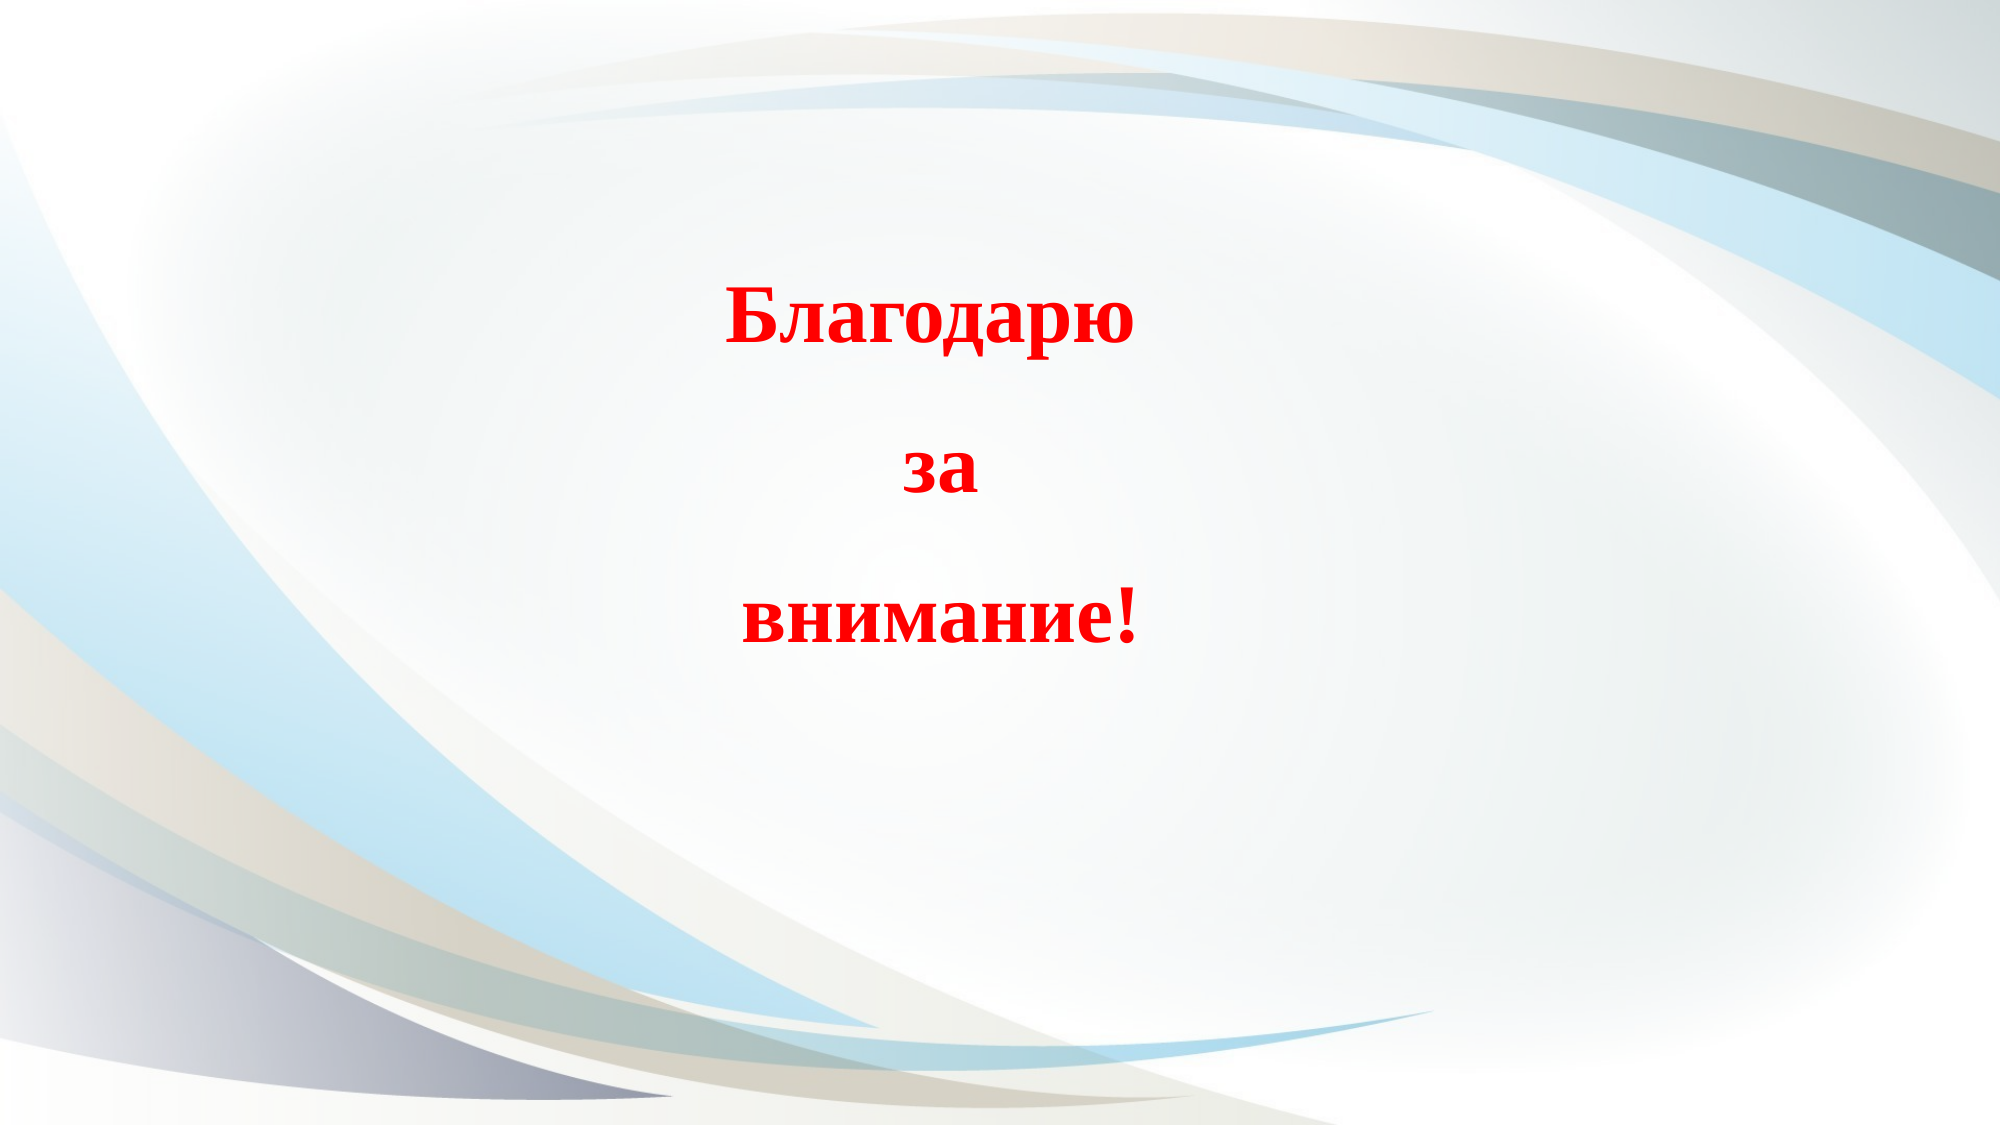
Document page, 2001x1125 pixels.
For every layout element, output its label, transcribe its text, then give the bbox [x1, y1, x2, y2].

text_box Благодарю за внимание! [691, 201, 1192, 666]
